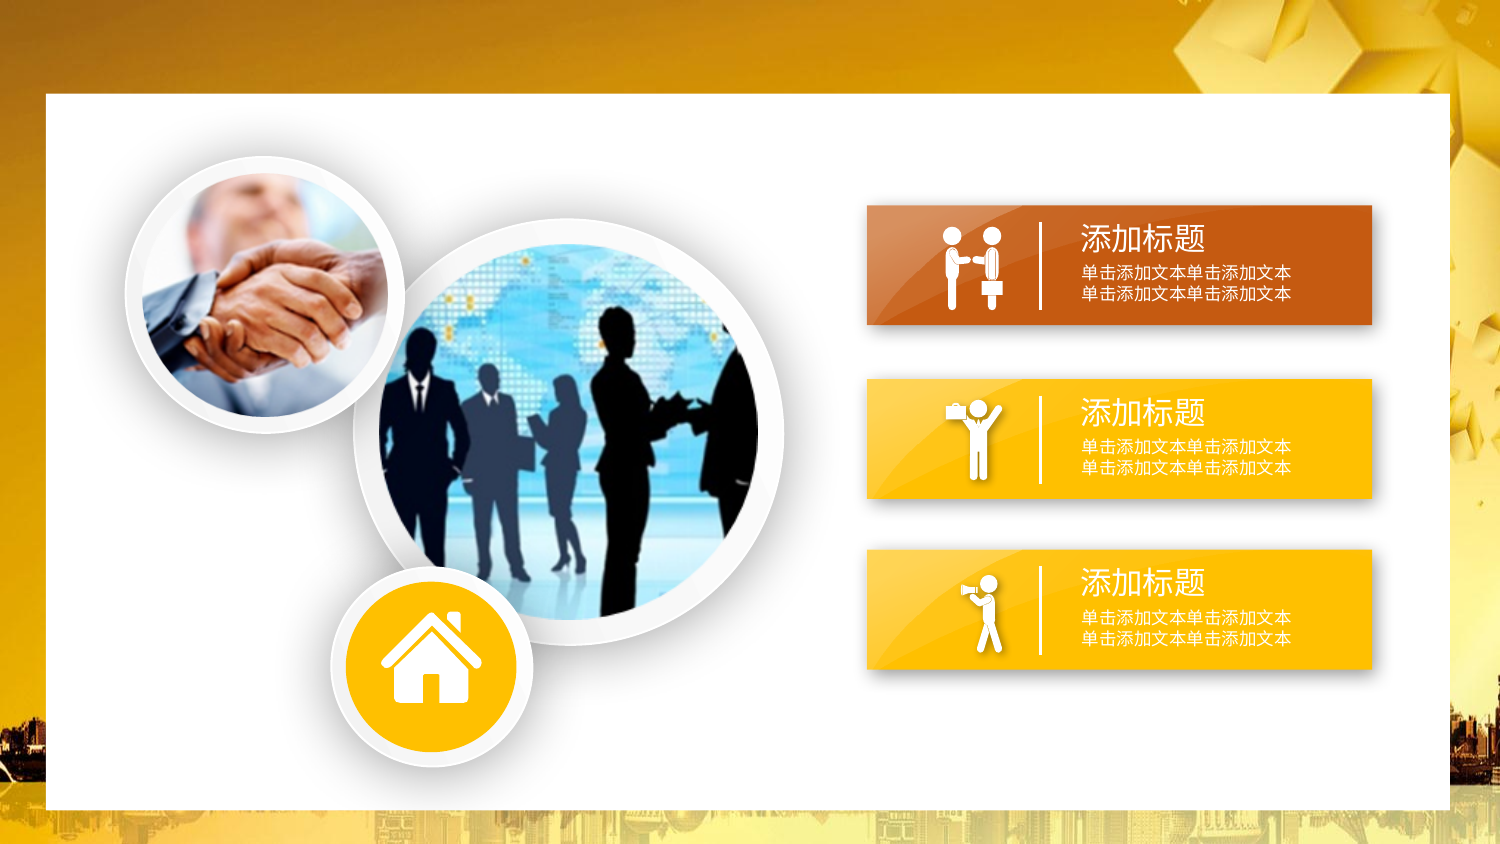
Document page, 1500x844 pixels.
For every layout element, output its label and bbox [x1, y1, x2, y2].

text_box [125, 157, 405, 433]
text_box [866, 205, 1373, 326]
picture [0, 0, 1500, 844]
text_box [866, 549, 1373, 670]
text_box [866, 379, 1373, 499]
text_box [353, 219, 784, 645]
text_box [331, 567, 533, 767]
